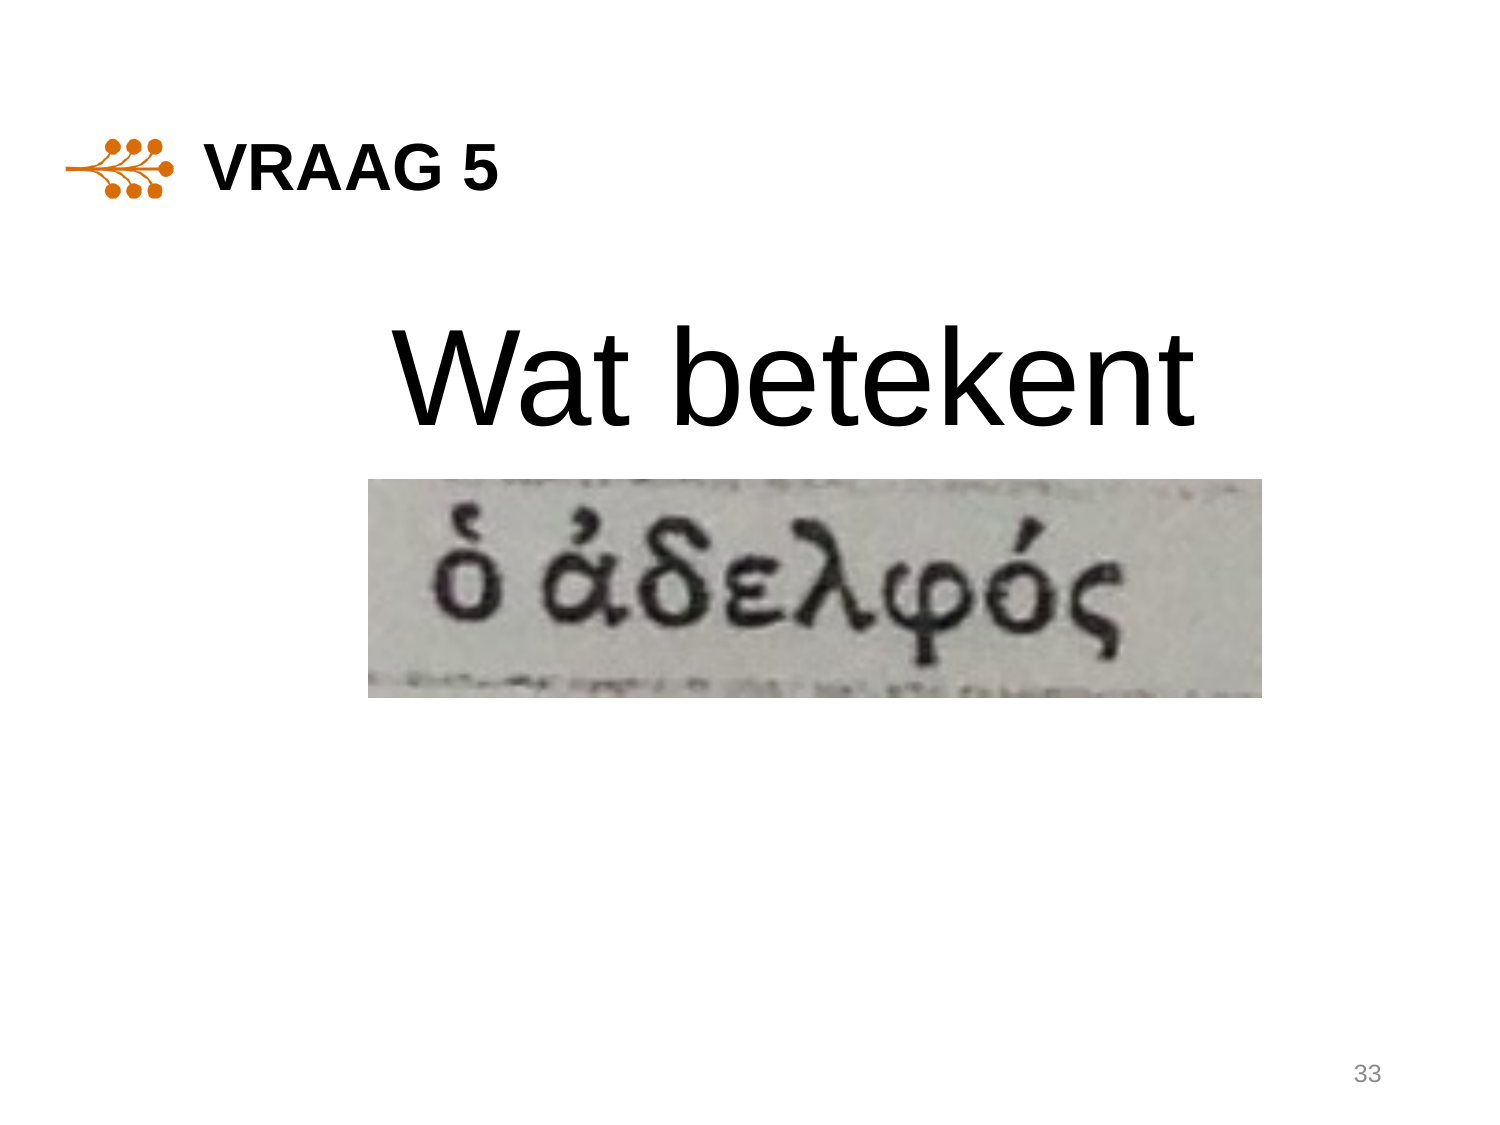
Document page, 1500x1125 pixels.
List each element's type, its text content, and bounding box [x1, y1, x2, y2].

slide_number 33 [1059, 1042, 1397, 1103]
picture [368, 479, 1262, 699]
picture [65, 138, 174, 199]
title Vraag 5 [188, 59, 1397, 278]
list Wat betekent [190, 299, 1397, 1014]
